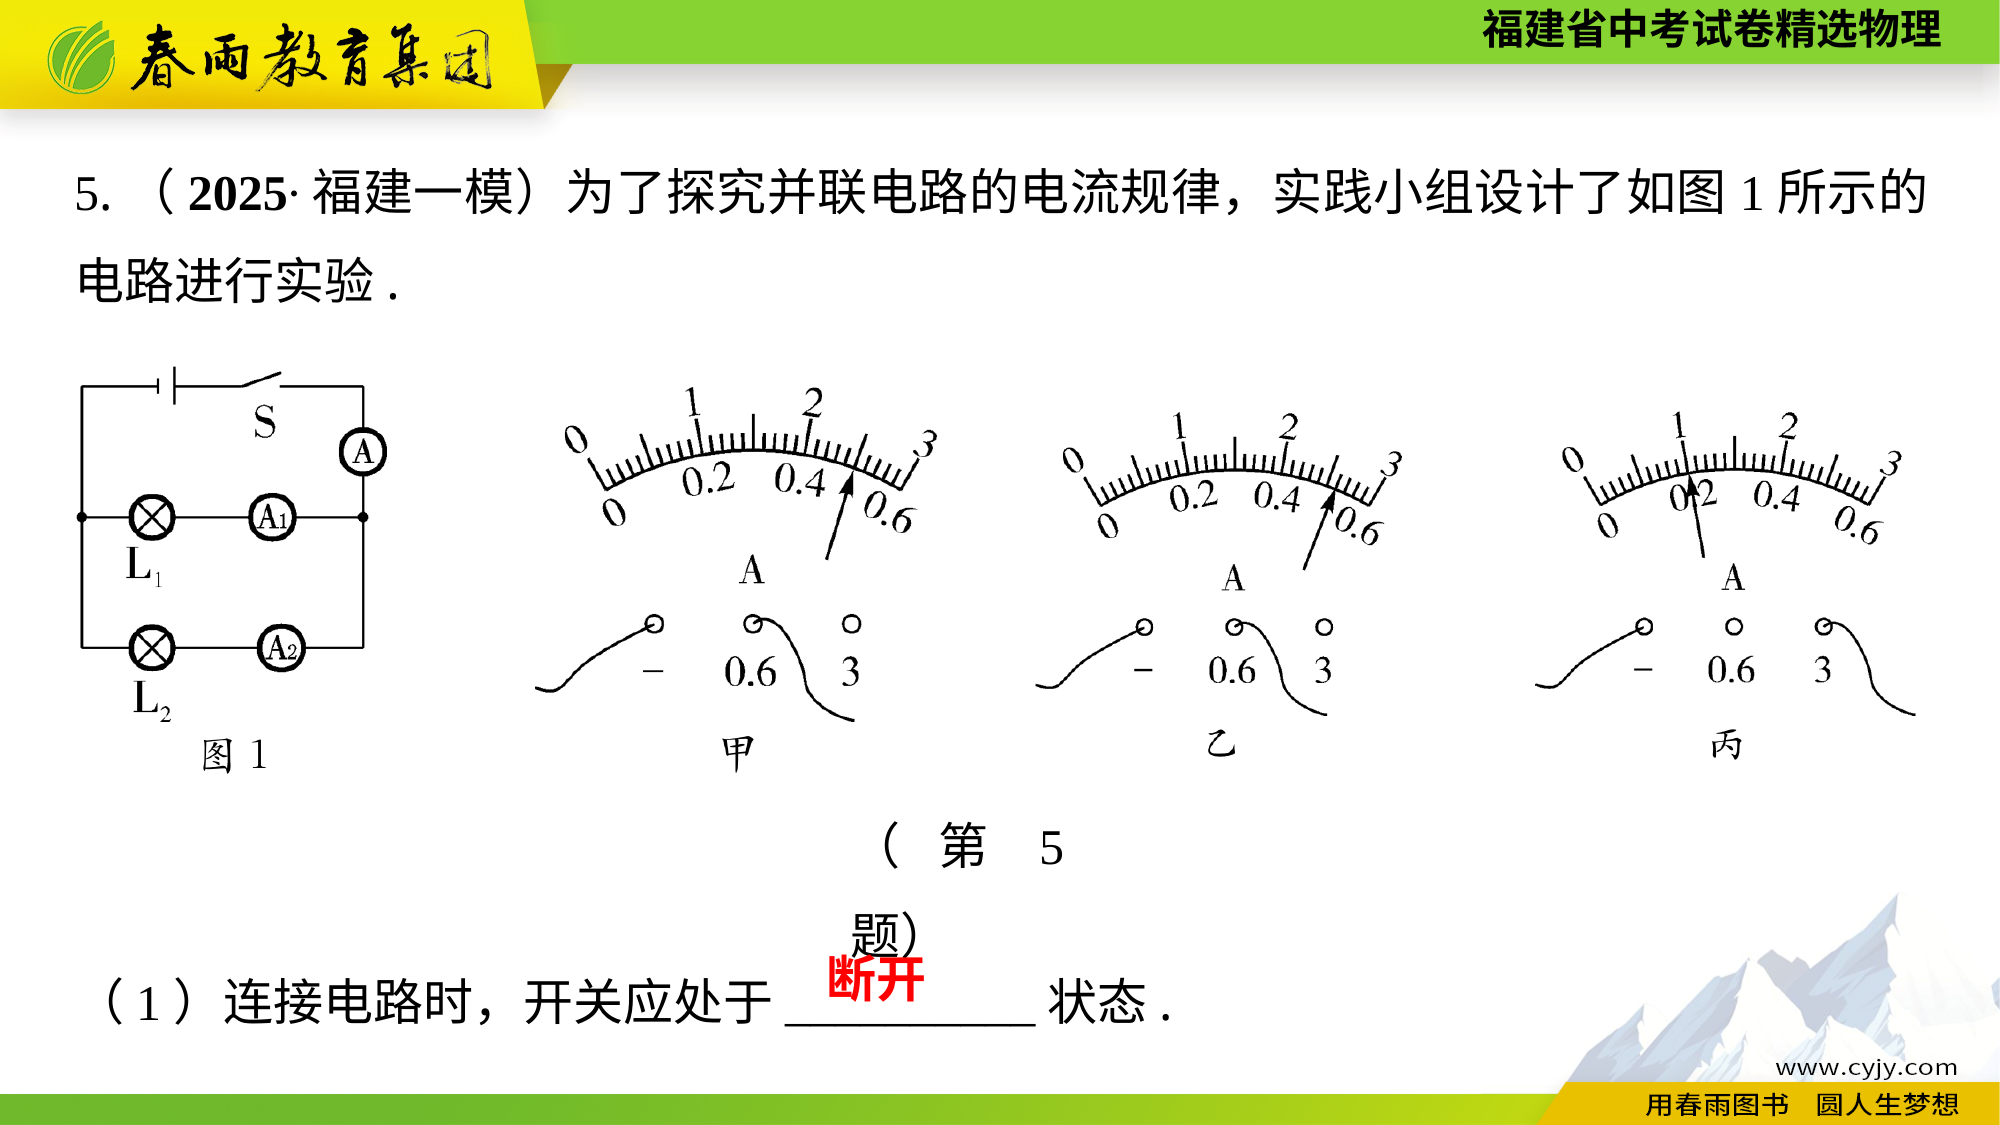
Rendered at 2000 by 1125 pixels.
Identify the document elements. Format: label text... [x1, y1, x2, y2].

text_box （第5题） [836, 777, 1091, 883]
picture [0, 0, 2000, 1125]
list 5.（2025∙福建一模）为了探究并联电路的电流规律，实践小组设计了如图1所示的电路进行实验. （1）连接电路时，开关应处于__________状态. [59, 122, 1944, 1047]
text_box 断开 [811, 940, 942, 1016]
